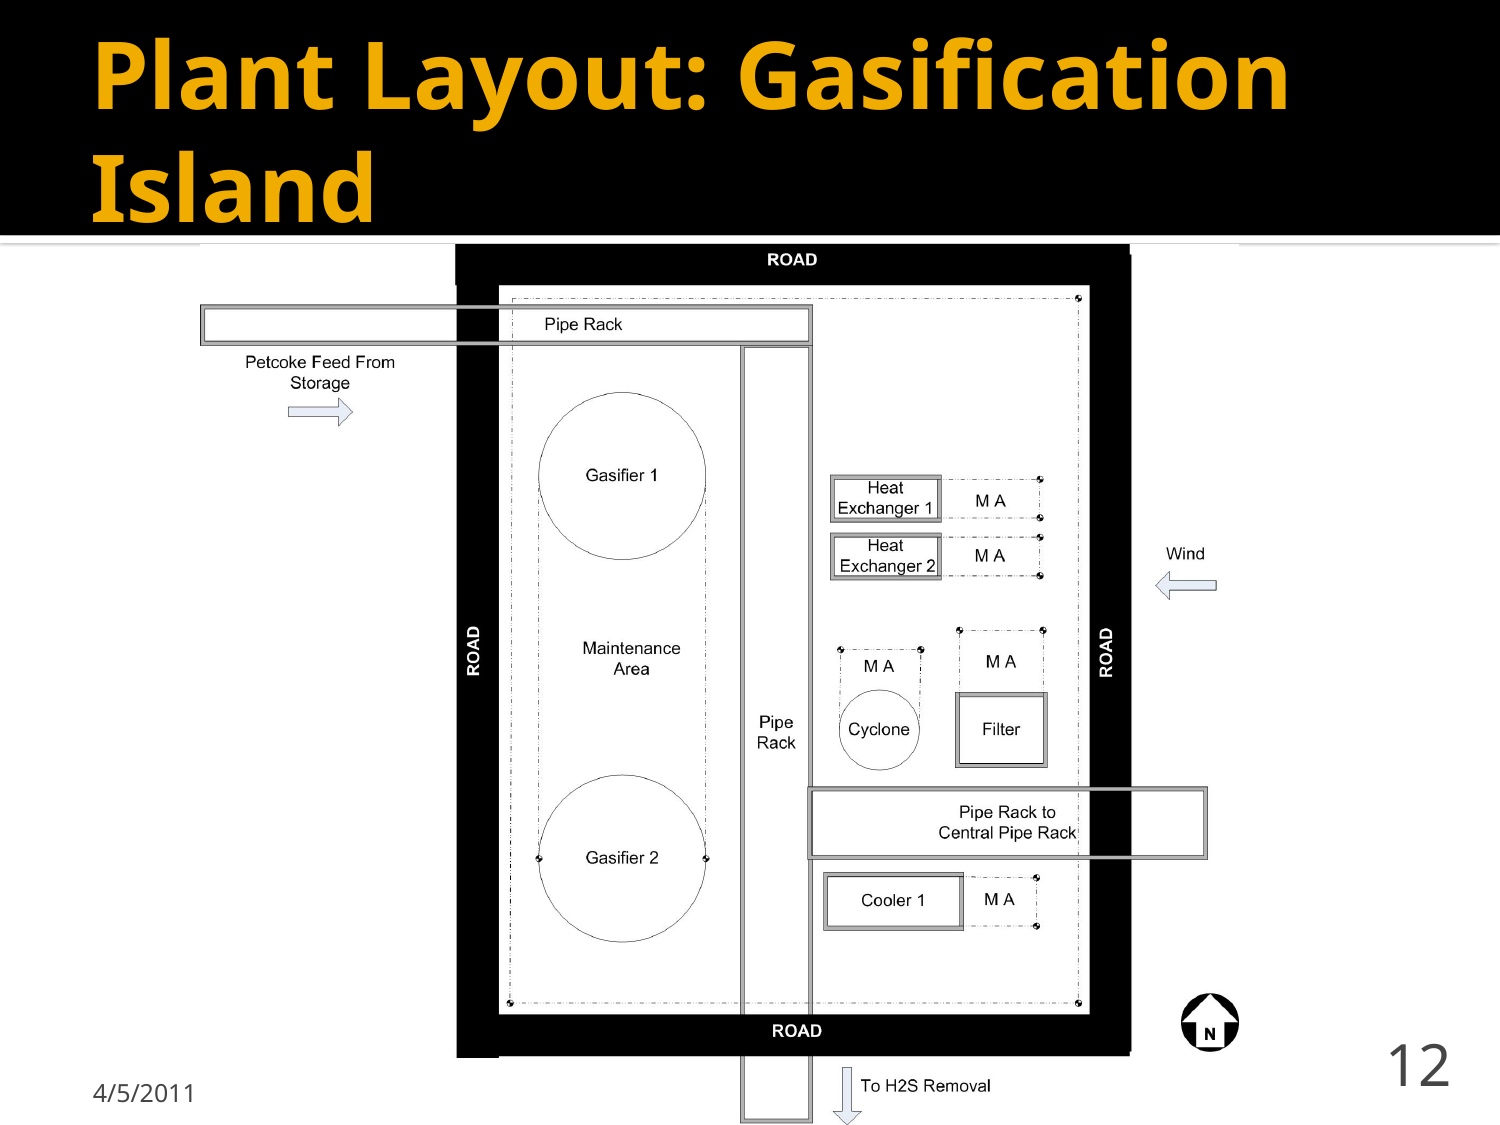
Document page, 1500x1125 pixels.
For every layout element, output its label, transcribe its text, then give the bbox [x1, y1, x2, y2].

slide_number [75, 1062, 194, 1108]
slide_number 12 [1345, 1062, 1467, 1108]
picture [199, 244, 1239, 1125]
title Plant Layout: Gasification Island [75, 25, 1425, 231]
